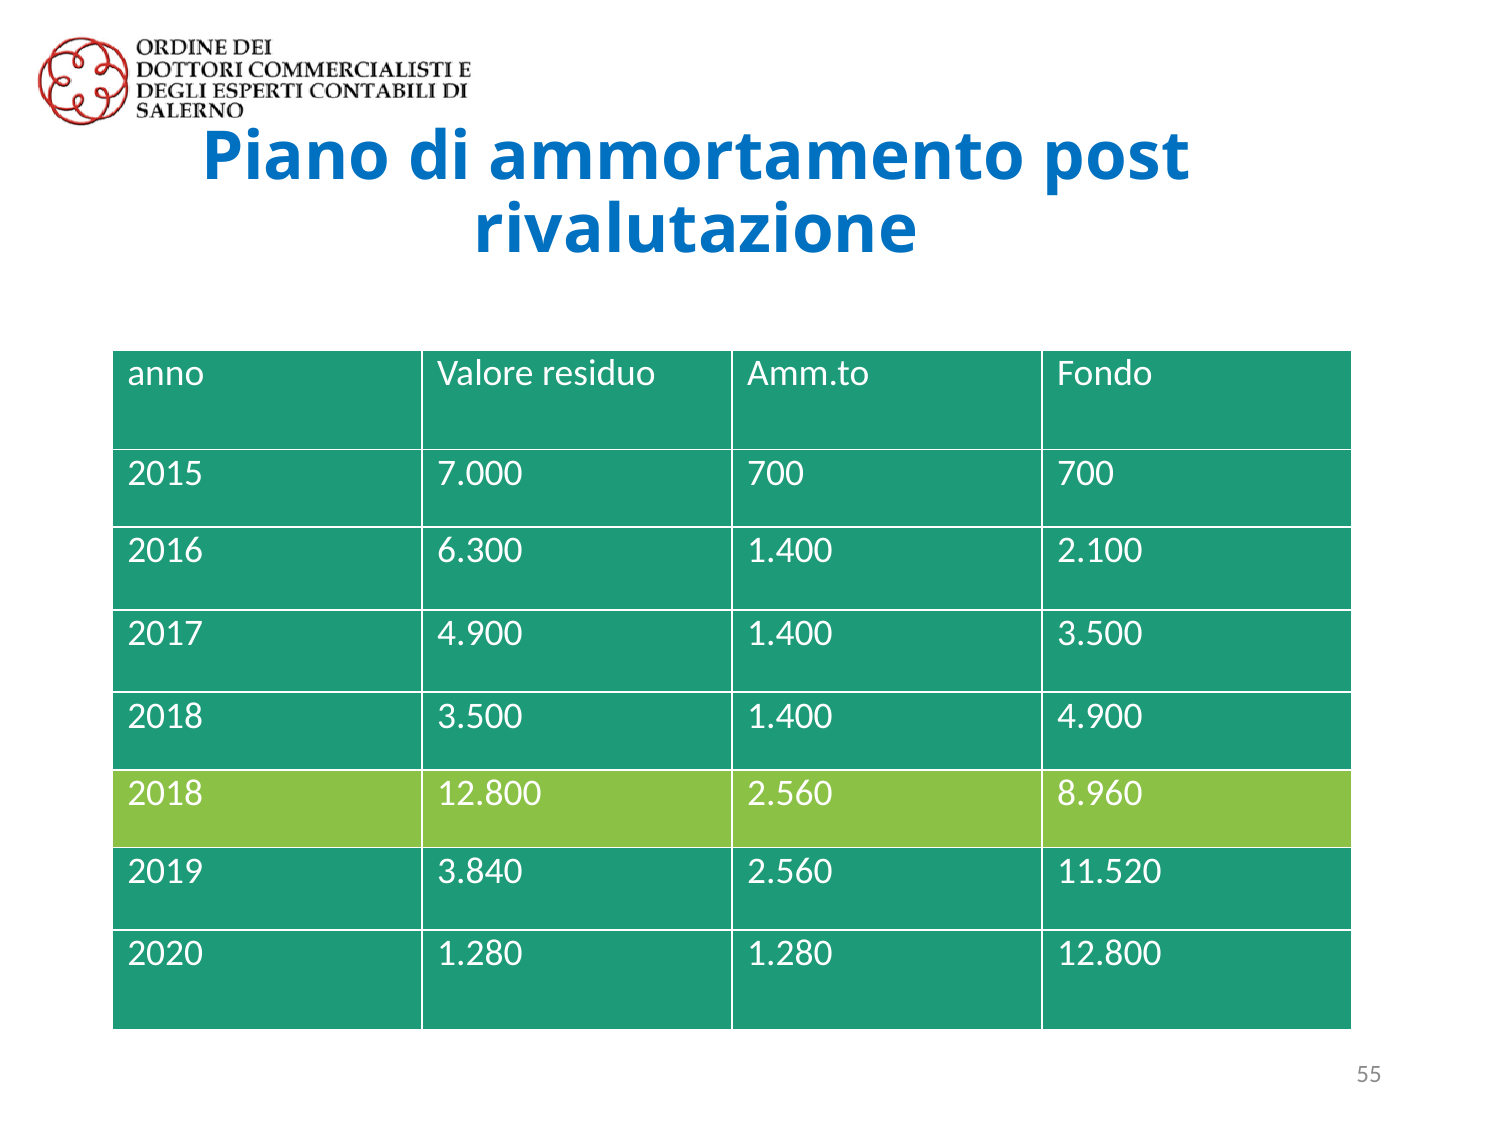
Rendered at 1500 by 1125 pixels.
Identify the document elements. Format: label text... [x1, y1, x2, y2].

table_cell 2018 [113, 771, 421, 847]
table_cell 11.520 [1043, 848, 1351, 929]
table_cell 1.400 [733, 528, 1041, 609]
table_cell 4.900 [423, 611, 731, 691]
table_cell 1.280 [423, 931, 731, 1029]
table_cell 3.840 [423, 848, 731, 929]
table_cell 12.800 [1043, 931, 1351, 1029]
table_header Fondo [1043, 351, 1351, 449]
table_cell 2015 [113, 450, 421, 526]
table_cell 1.400 [733, 611, 1041, 691]
table_cell 2018 [113, 693, 421, 769]
table_cell 12.800 [423, 771, 731, 847]
table_cell 700 [733, 450, 1041, 526]
table_cell 2.560 [733, 848, 1041, 929]
picture [29, 29, 479, 127]
table_cell 4.900 [1043, 693, 1351, 769]
table_cell 1.280 [733, 931, 1041, 1029]
table_cell 2016 [113, 528, 421, 609]
table_header Amm.to [733, 351, 1041, 449]
slide_number 55 [1059, 1042, 1397, 1103]
table_cell 8.960 [1043, 771, 1351, 847]
table_header anno [113, 351, 421, 449]
table_cell 7.000 [423, 450, 731, 526]
table_cell 2017 [113, 611, 421, 691]
table_cell 700 [1043, 450, 1351, 526]
table_cell 6.300 [423, 528, 731, 609]
table_cell 3.500 [423, 693, 731, 769]
table_cell 2020 [113, 931, 421, 1029]
table_cell 3.500 [1043, 611, 1351, 691]
table_cell 2.560 [733, 771, 1041, 847]
title Piano di ammortamento post rivalutazione [58, 113, 1334, 277]
table_cell 2.100 [1043, 528, 1351, 609]
table_cell 2019 [113, 848, 421, 929]
table_cell 1.400 [733, 693, 1041, 769]
table_header Valore residuo [423, 351, 731, 449]
